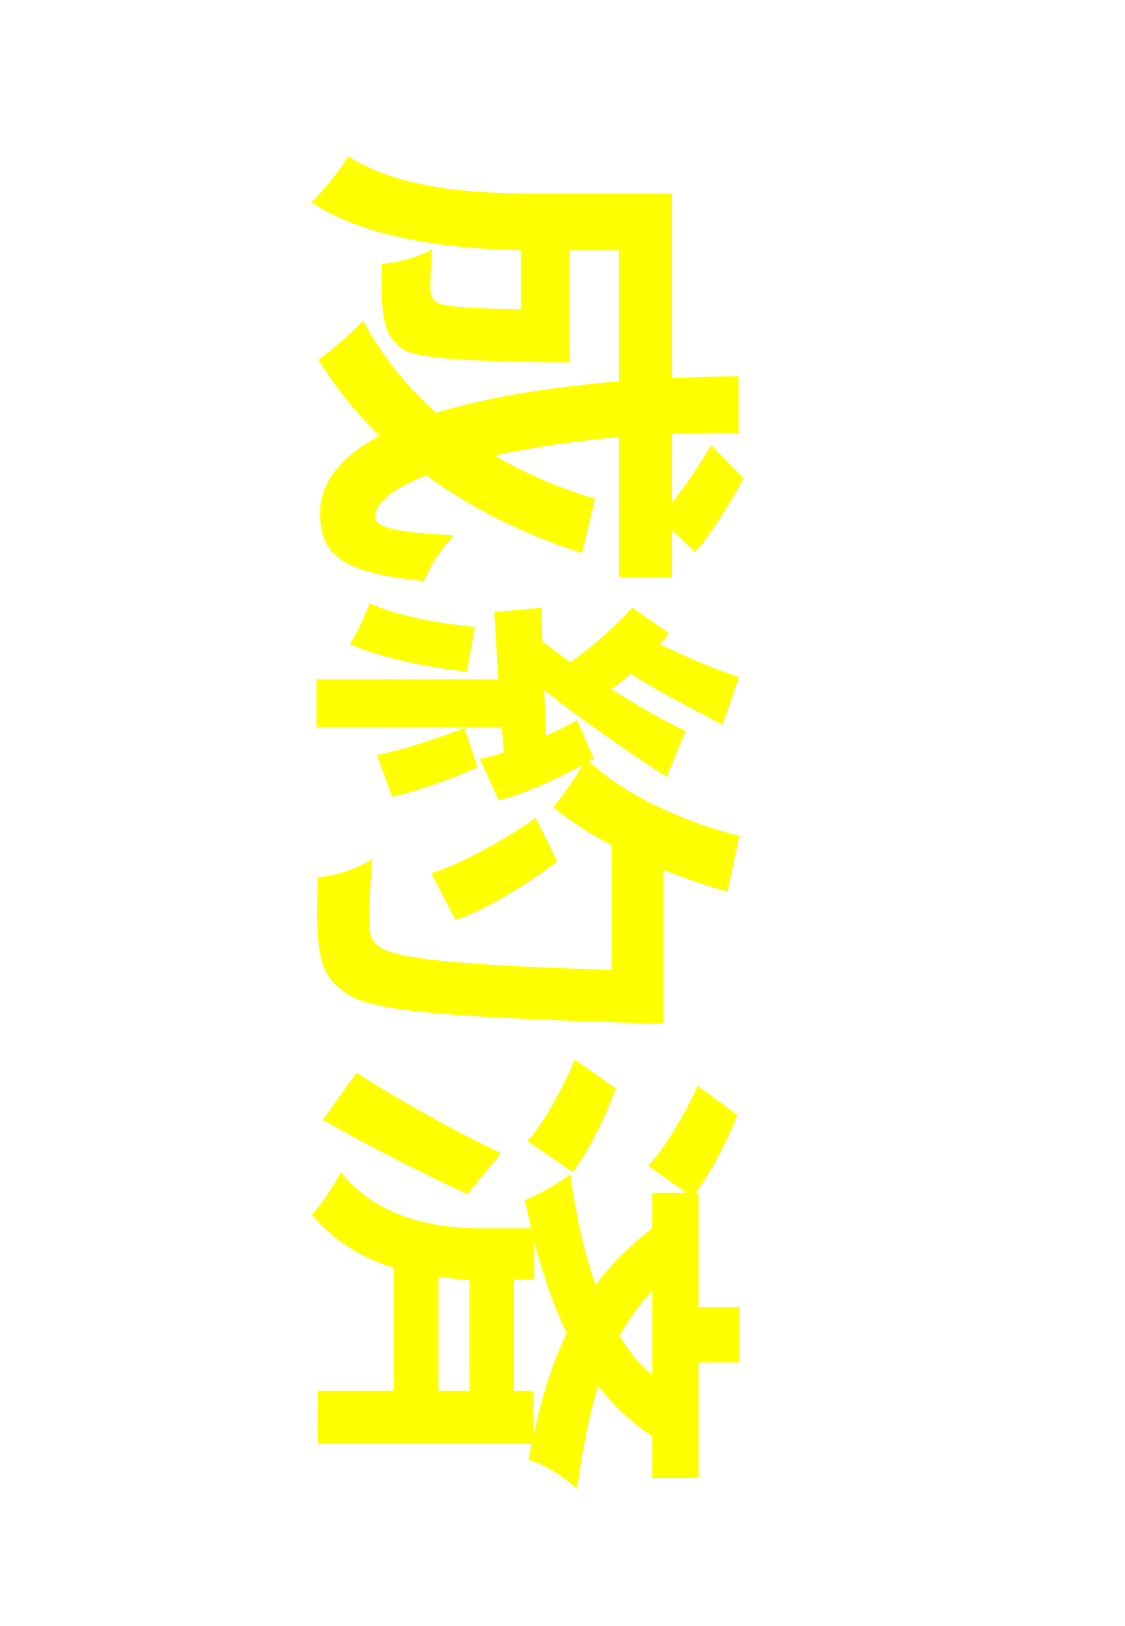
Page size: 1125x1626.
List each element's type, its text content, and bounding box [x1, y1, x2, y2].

text_box 成約済 [259, 29, 836, 1614]
